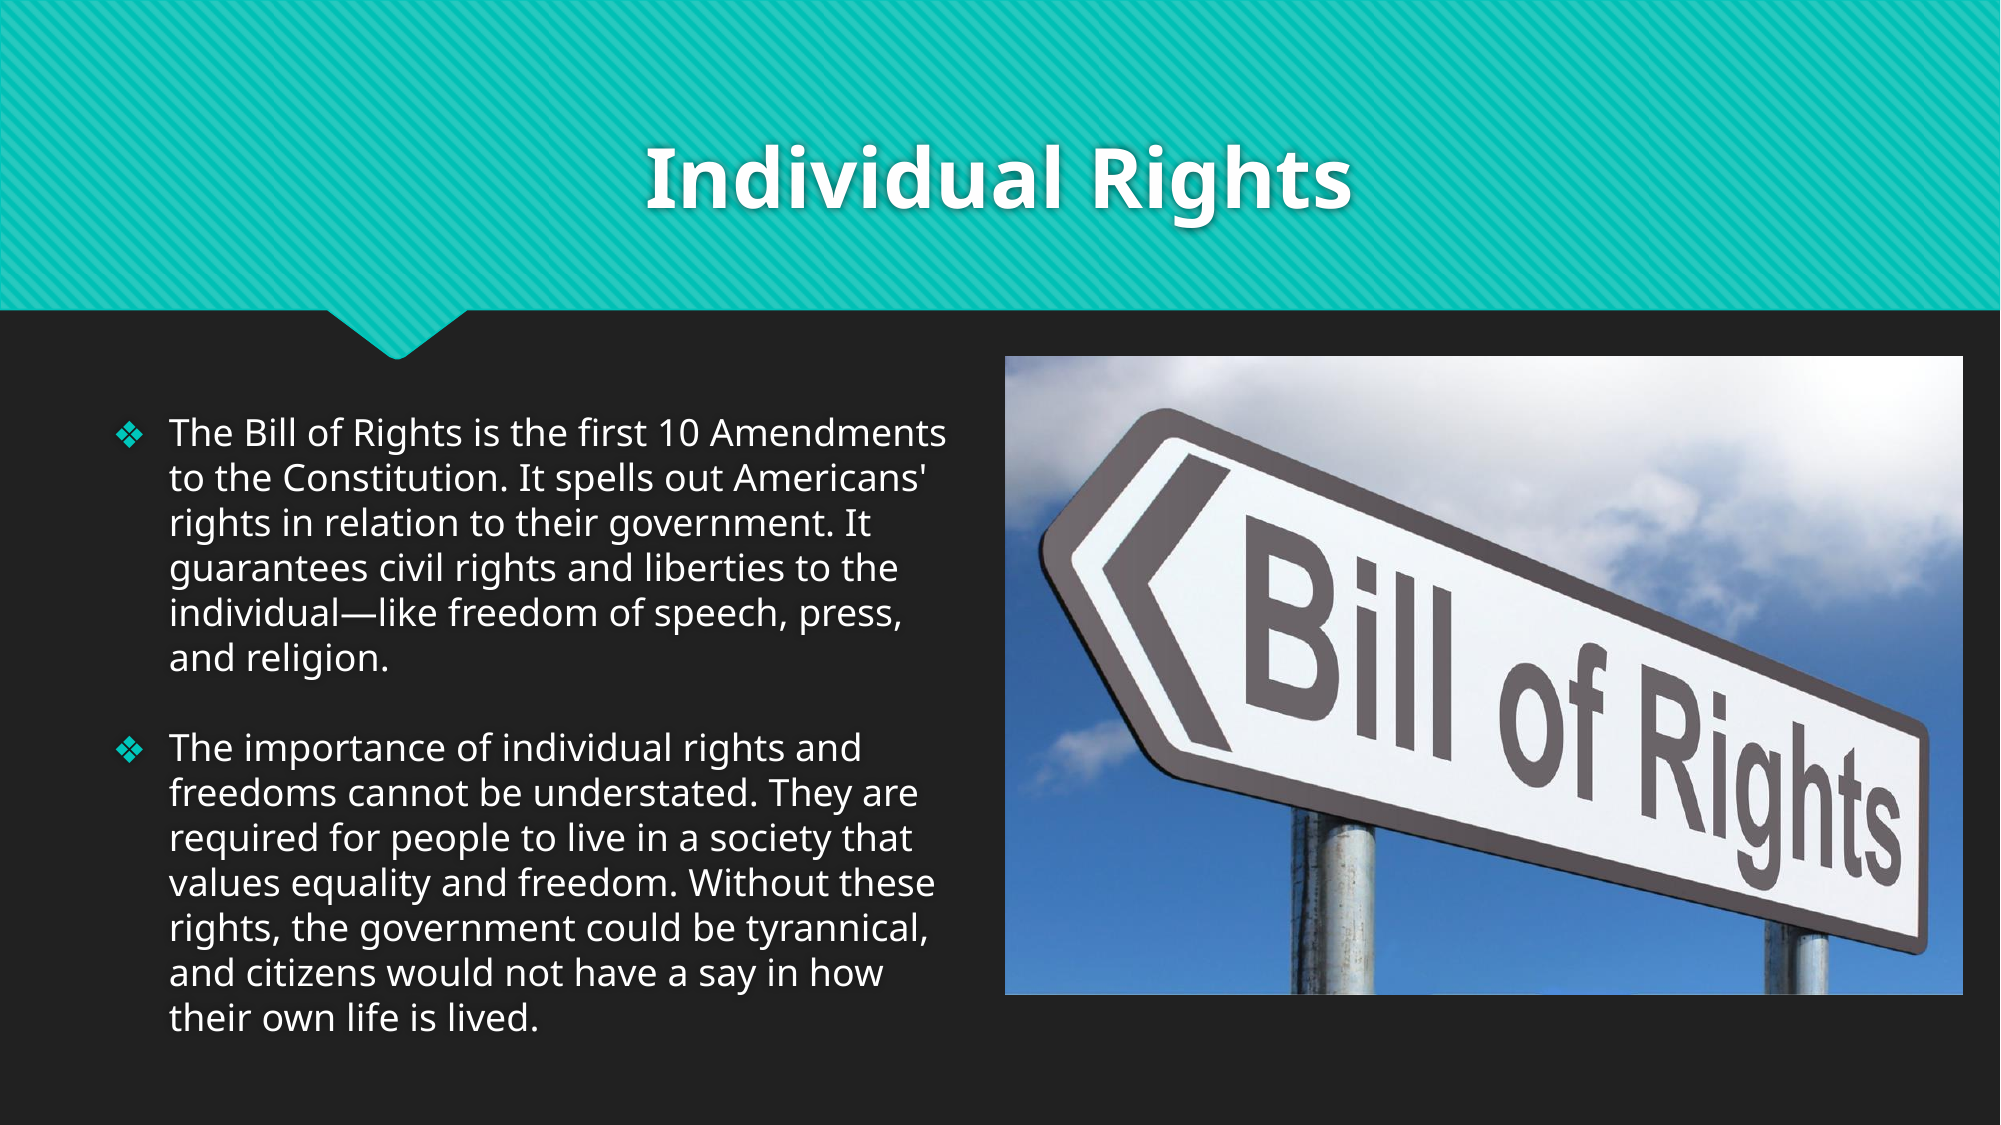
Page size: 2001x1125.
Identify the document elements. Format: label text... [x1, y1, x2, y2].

title Individual Rights [132, 73, 1868, 233]
list The Bill of Rights is the first 10 Amendments to the Constitution. It spells out Americans' rights in relation to their government. It guarantees civil rights and liberties to the individual—like freedom of speech, press, and religion. The importance of individual rights and freedoms cannot be understated. They are required for people to live in a society that values equality and freedom. Without these rights, the government could be tyrannical, and citizens would not have a say in how their own life is lived. [97, 356, 985, 1079]
picture [1, 1, 1999, 356]
picture [1004, 356, 1964, 995]
